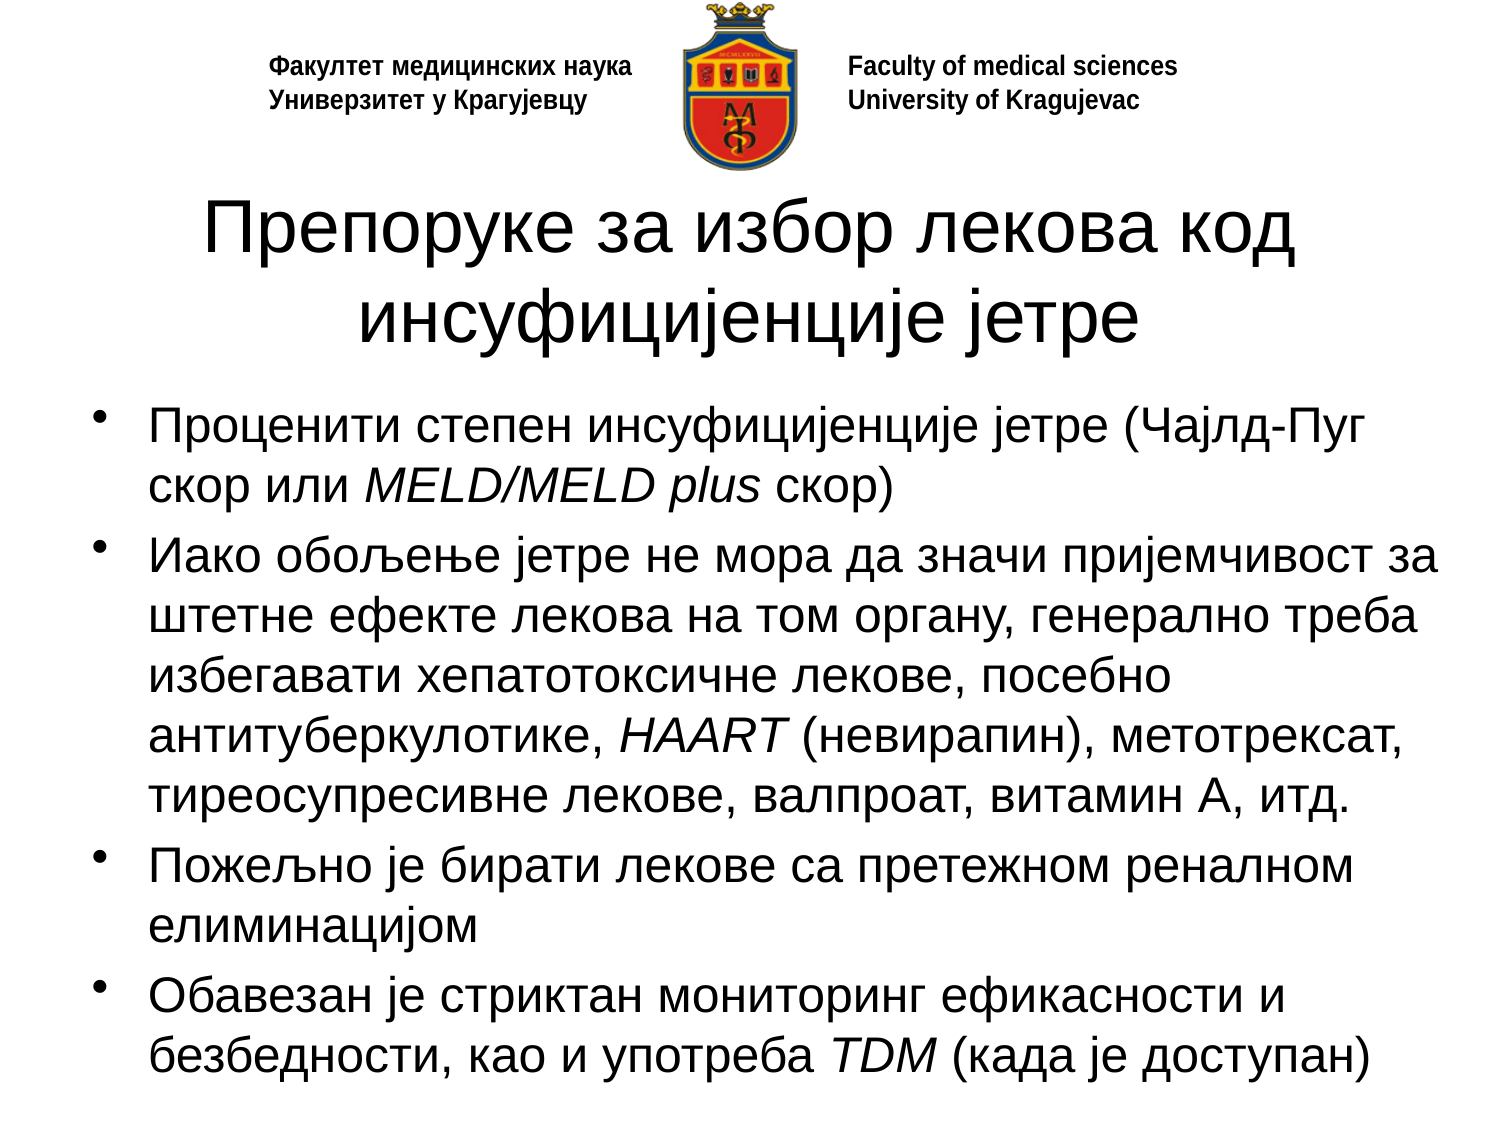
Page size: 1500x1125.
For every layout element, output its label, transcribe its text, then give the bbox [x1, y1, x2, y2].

title Препоруке за избор лекова код инсуфицијенције јетре [74, 173, 1426, 362]
list Проценити степен инсуфицијенције јетре (Чајлд-Пуг скор или MELD/MELD plus скор) Иако обољење јетре не мора да значи пријемчивост за штетне ефекте лекова на том органу, генерално треба избегавати хепатотоксичне лекове, посебно антитуберкулотике, HAART (невирапин), метотрексат, тиреосупресивне лекове, валпроат, витамин А, итд. Пожељно је бирати лекове са претежном реналном елиминацијом Обавезан је стриктан мониторинг ефикасности и безбедности, као и употреба TDM (када је доступан) [76, 385, 1461, 1125]
